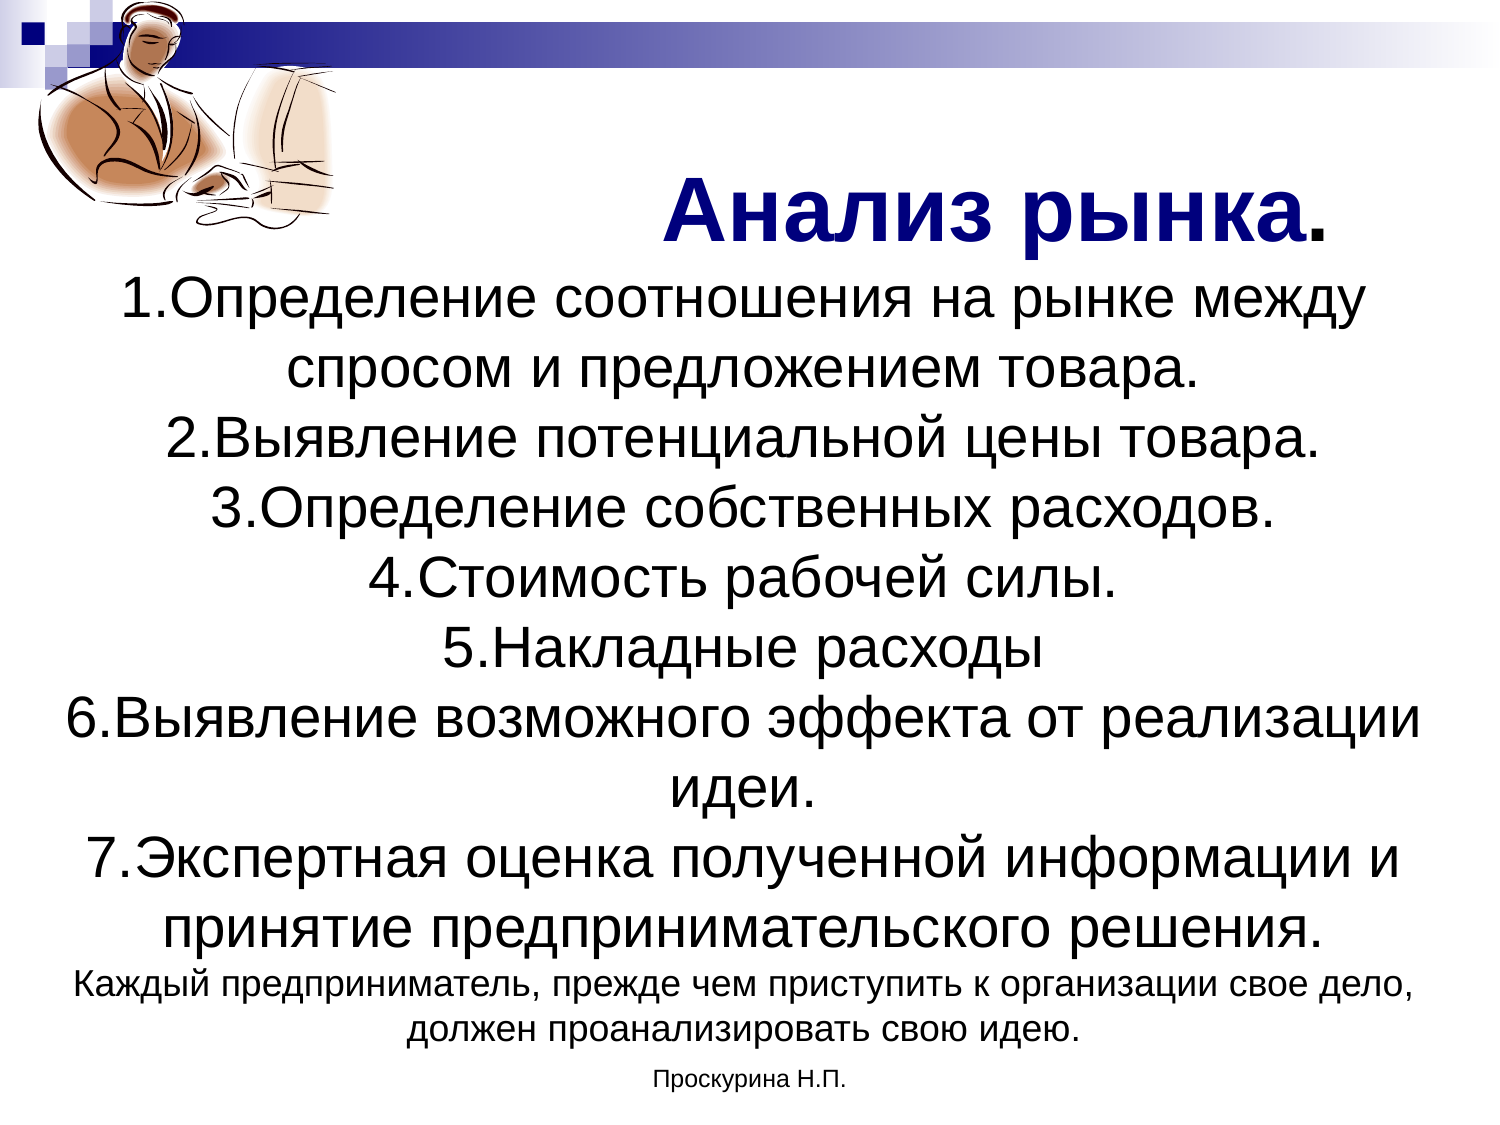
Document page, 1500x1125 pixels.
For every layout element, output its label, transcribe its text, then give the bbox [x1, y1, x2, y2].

picture [29, 0, 337, 233]
text_box Анализ рынка. 1.Определение соотношения на рынке между спросом и предложением товара. 2.Выявление потенциальной цены товара. 3.Определение собственных расходов. 4.Стоимость рабочей силы. 5.Накладные расходы 6.Выявление возможного эффекта от реализации идеи. 7.Экспертная оценка полученной информации и принятие предпринимательского решения. Каждый предприниматель, прежде чем приступить к организации свое дело, должен проанализировать свою идею. [41, 141, 1447, 1102]
